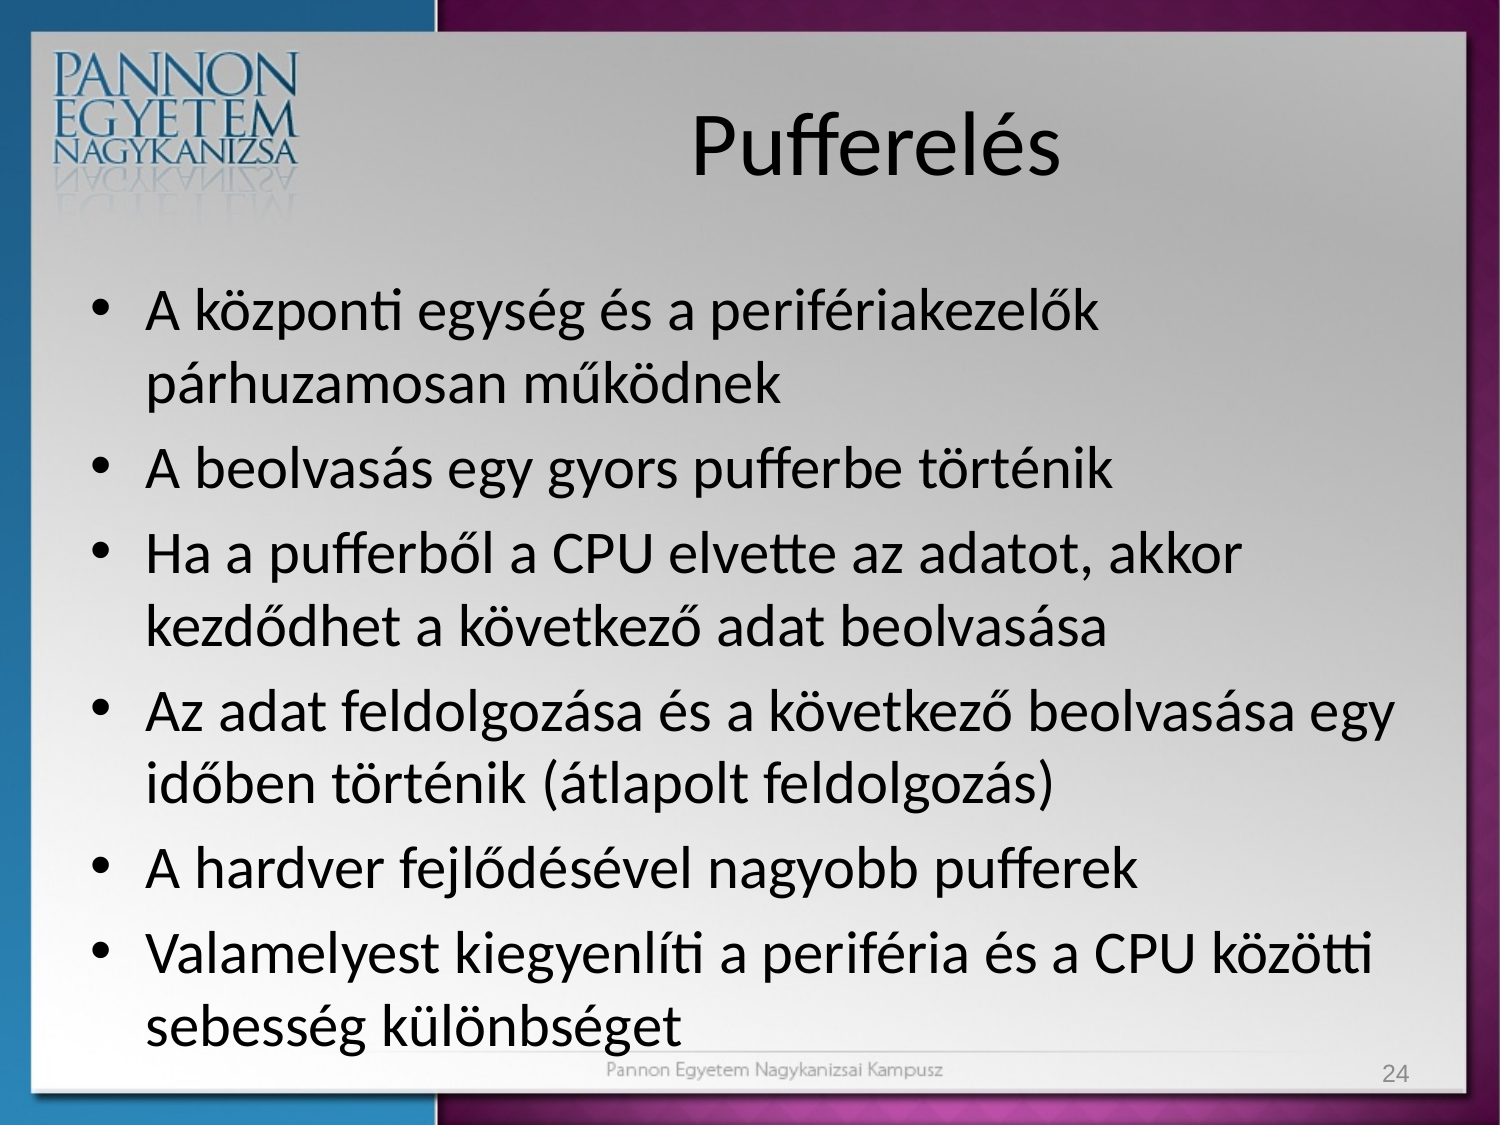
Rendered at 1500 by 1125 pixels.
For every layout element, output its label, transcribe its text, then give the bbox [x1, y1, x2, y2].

slide_number 24 [1074, 1042, 1425, 1103]
title Pufferelés [328, 45, 1425, 233]
picture [0, 0, 1500, 1125]
list A központi egység és a perifériakezelők párhuzamosan működnek A beolvasás egy gyors pufferbe történik Ha a pufferből a CPU elvette az adatot, akkor kezdődhet a következő adat beolvasása Az adat feldolgozása és a következő beolvasása egy időben történik (átlapolt feldolgozás) A hardver fejlődésével nagyobb pufferek Valamelyest kiegyenlíti a periféria és a CPU közötti sebesség különbséget [75, 262, 1425, 1075]
